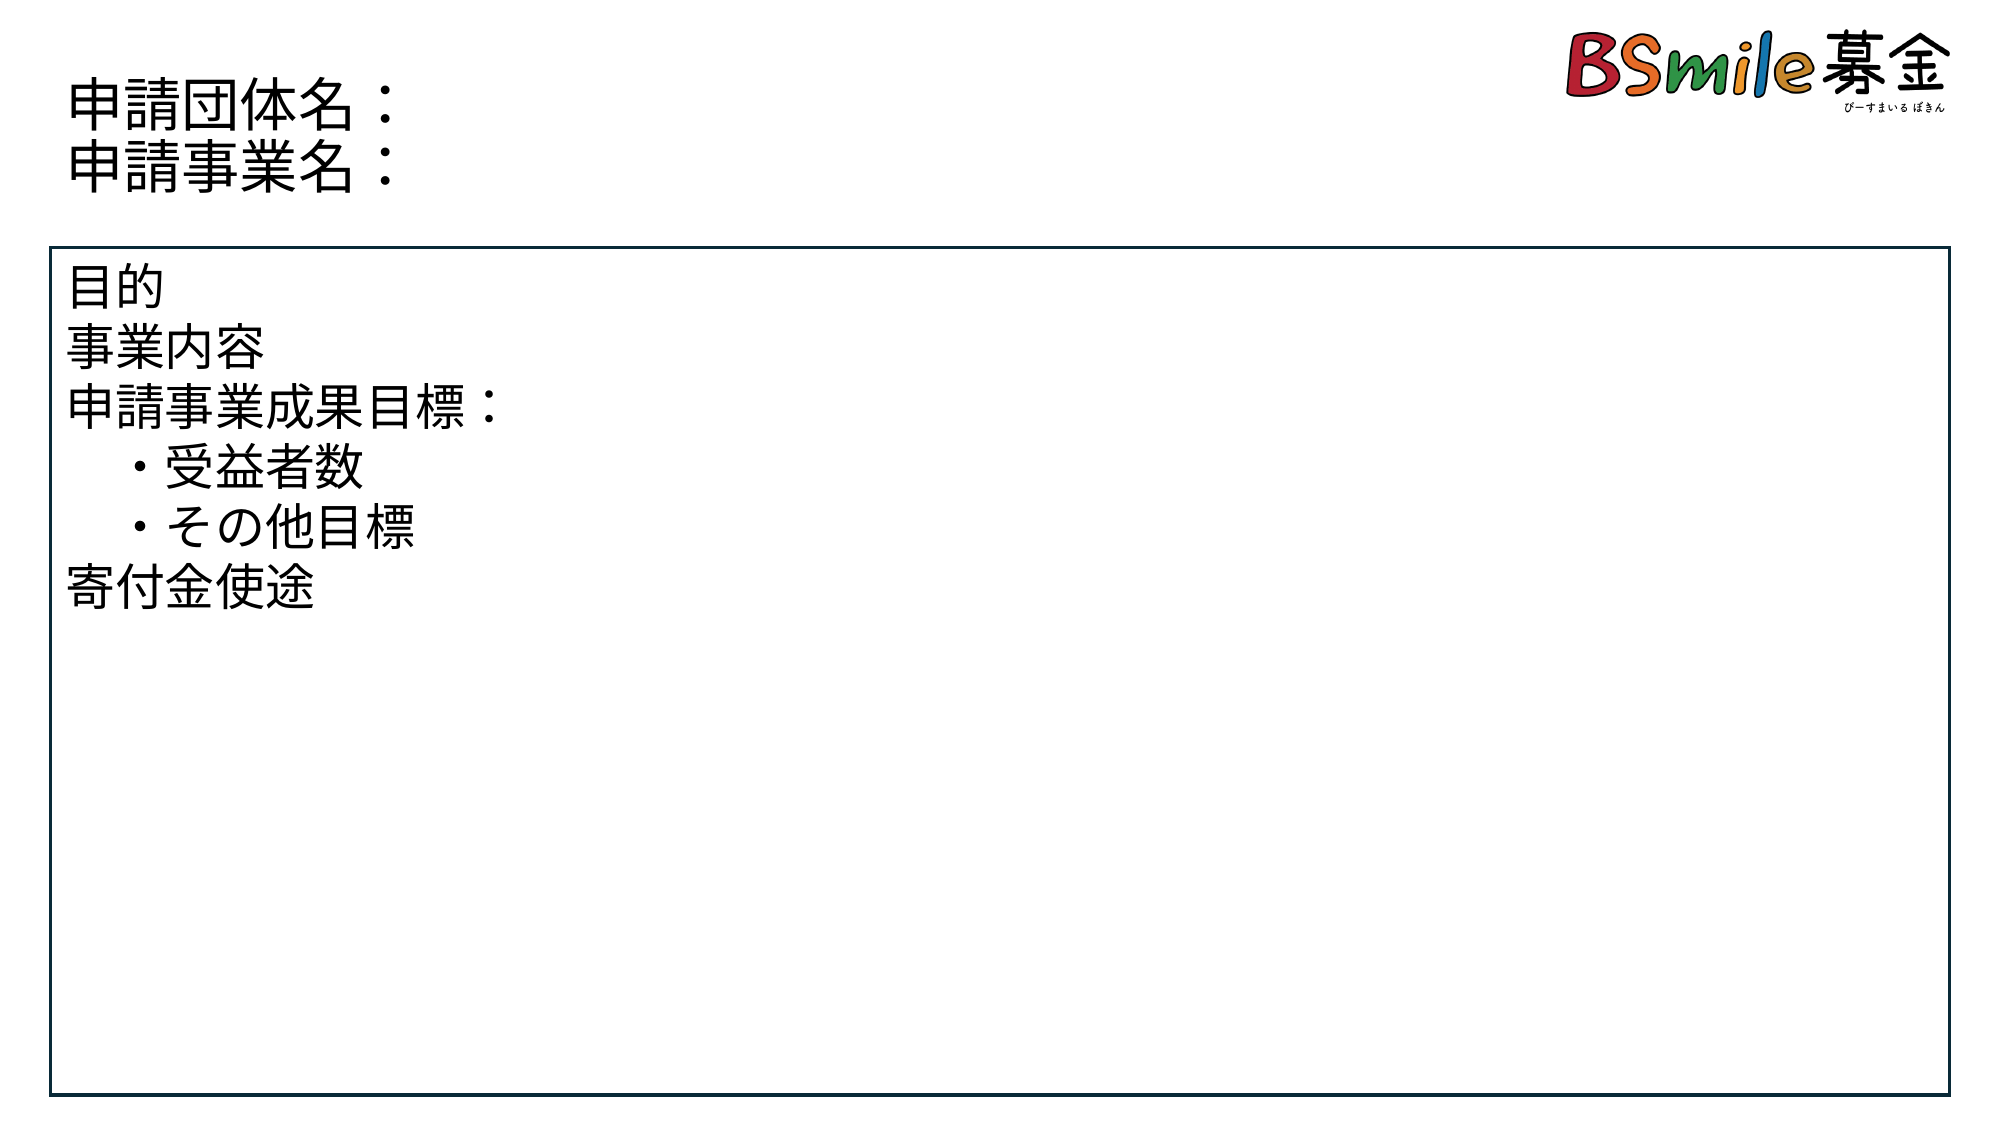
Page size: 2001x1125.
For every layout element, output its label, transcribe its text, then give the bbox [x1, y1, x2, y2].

picture [1566, 29, 1951, 116]
text_box 目的 事業内容 申請事業成果目標： ・受益者数 ・その他目標 寄付金使途 [49, 246, 1951, 1097]
title 申請団体名： 申請事業名： [50, 30, 1887, 246]
